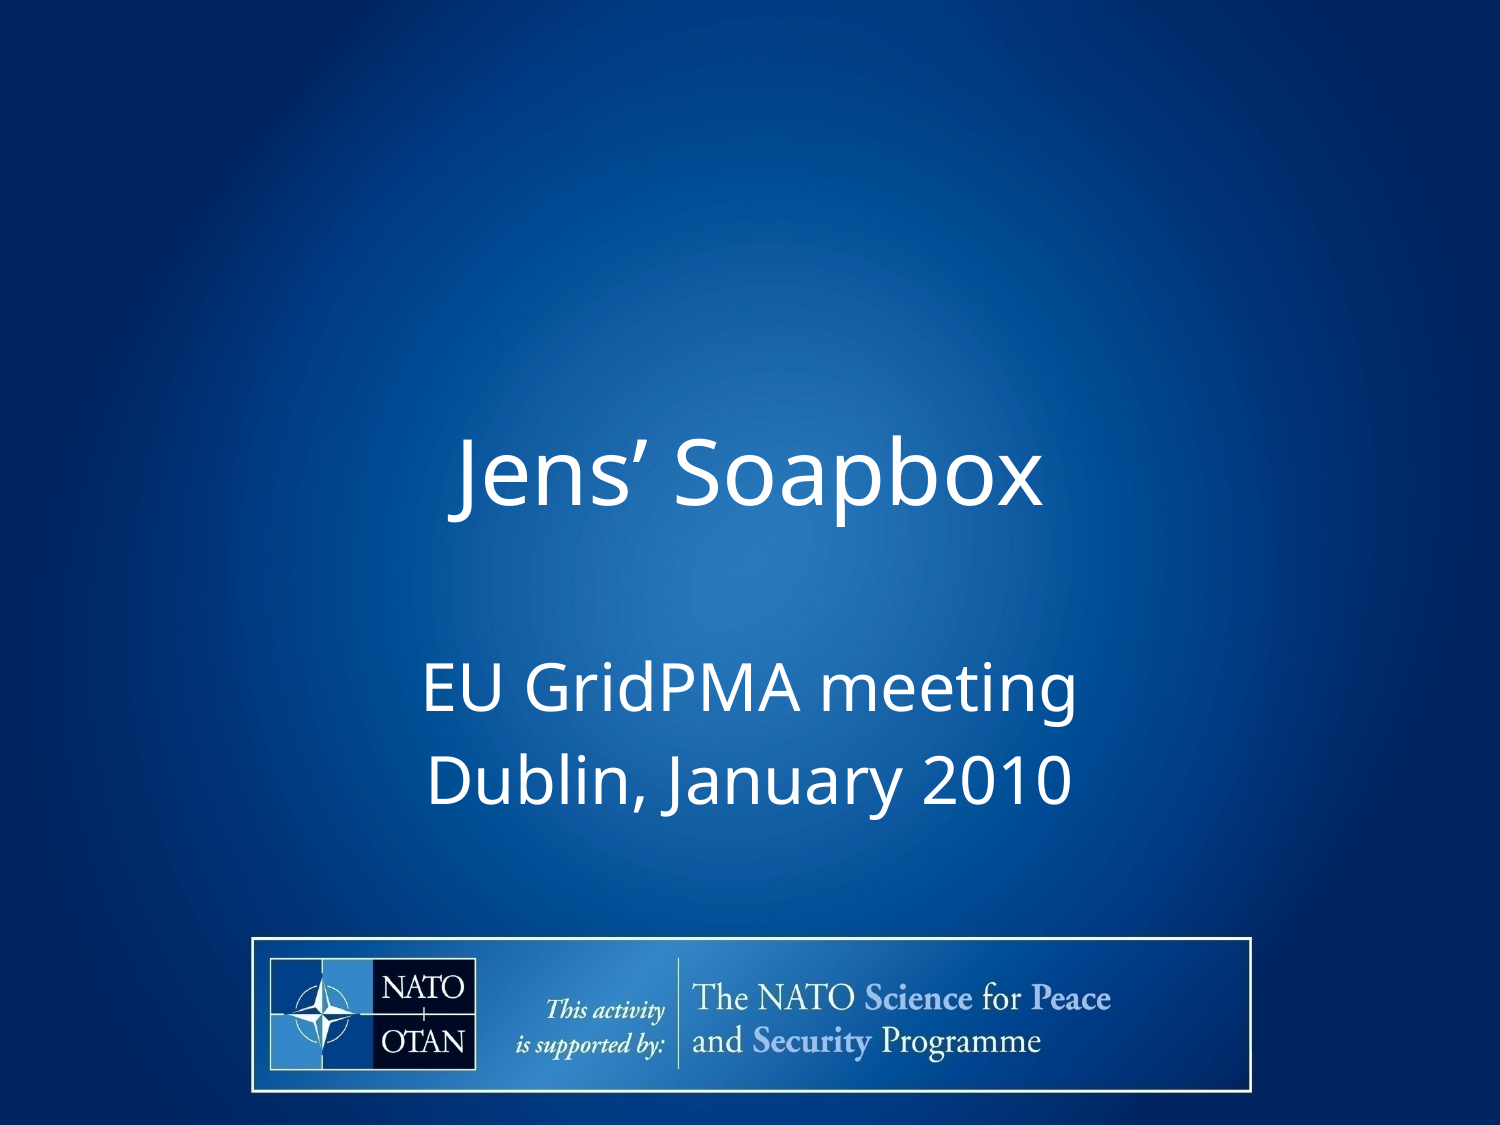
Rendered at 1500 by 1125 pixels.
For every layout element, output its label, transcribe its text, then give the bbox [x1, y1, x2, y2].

subtitle EU GridPMA meeting Dublin, January 2010 [224, 637, 1276, 926]
picture [0, 0, 1500, 1125]
title Jens’ Soapbox [112, 374, 1388, 563]
